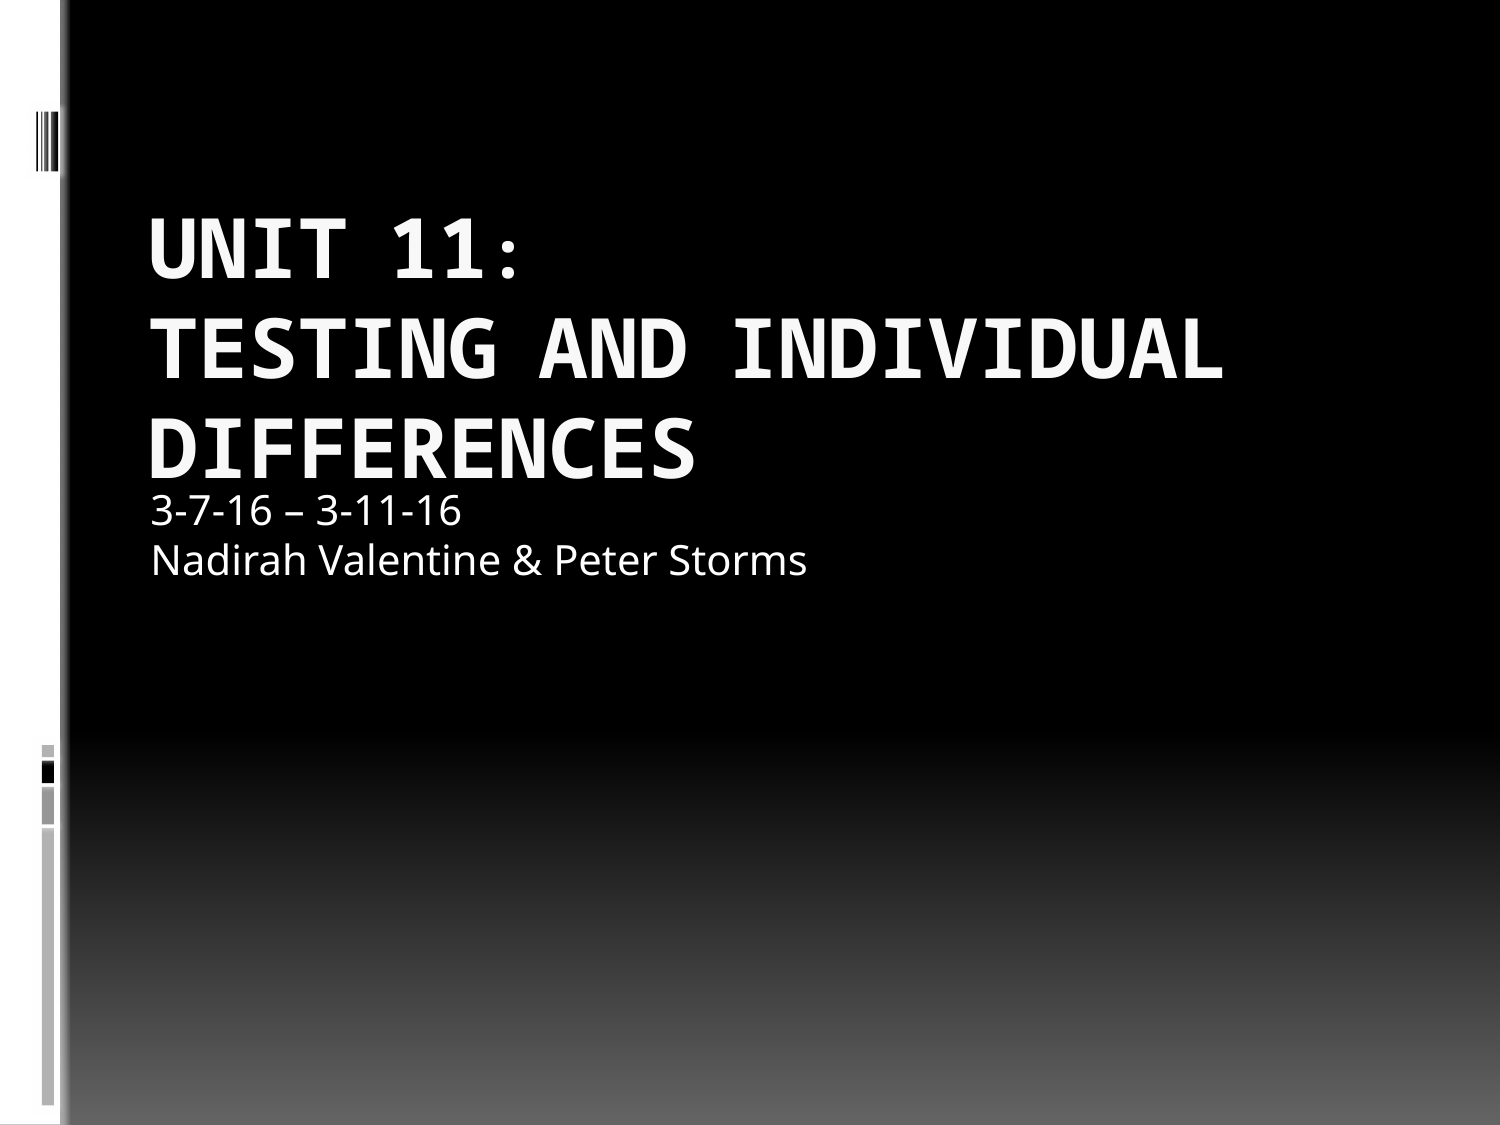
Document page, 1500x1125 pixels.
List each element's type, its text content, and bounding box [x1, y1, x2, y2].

title Unit 11: Testing and Individual Differences [133, 187, 1395, 464]
subtitle 3-7-16 – 3-11-16 Nadirah Valentine & Peter Storms [133, 474, 1000, 591]
